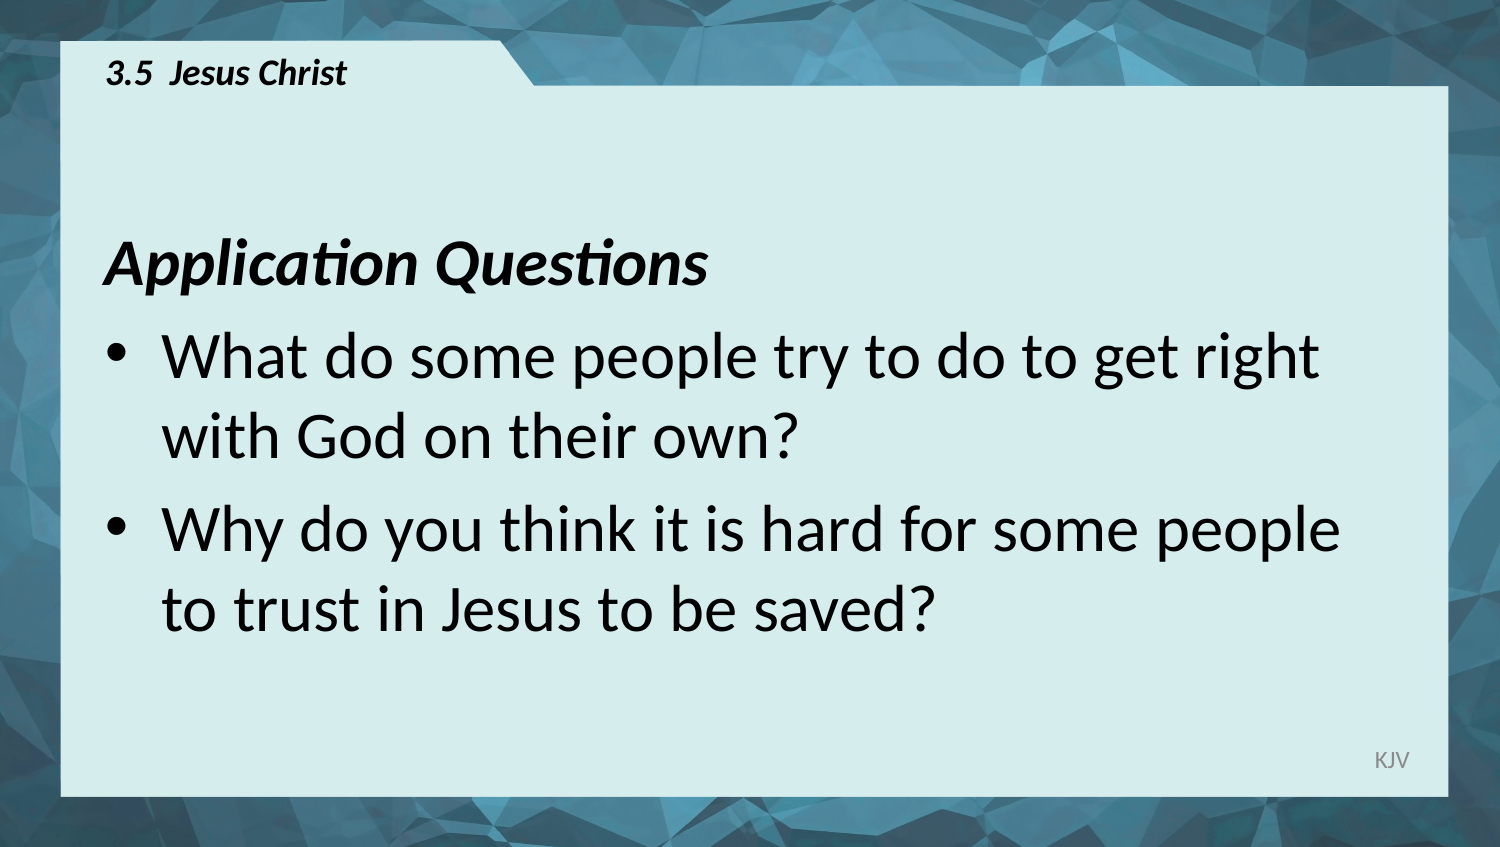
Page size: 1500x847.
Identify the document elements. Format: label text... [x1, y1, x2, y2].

title 3.5 Jesus Christ [89, 33, 1420, 108]
picture [0, 0, 1500, 847]
list Application Questions What do some people try to do to get right with God on their own? Why do you think it is hard for some people to trust in Jesus to be saved? [89, 141, 1403, 722]
footer KJV [950, 736, 1425, 782]
